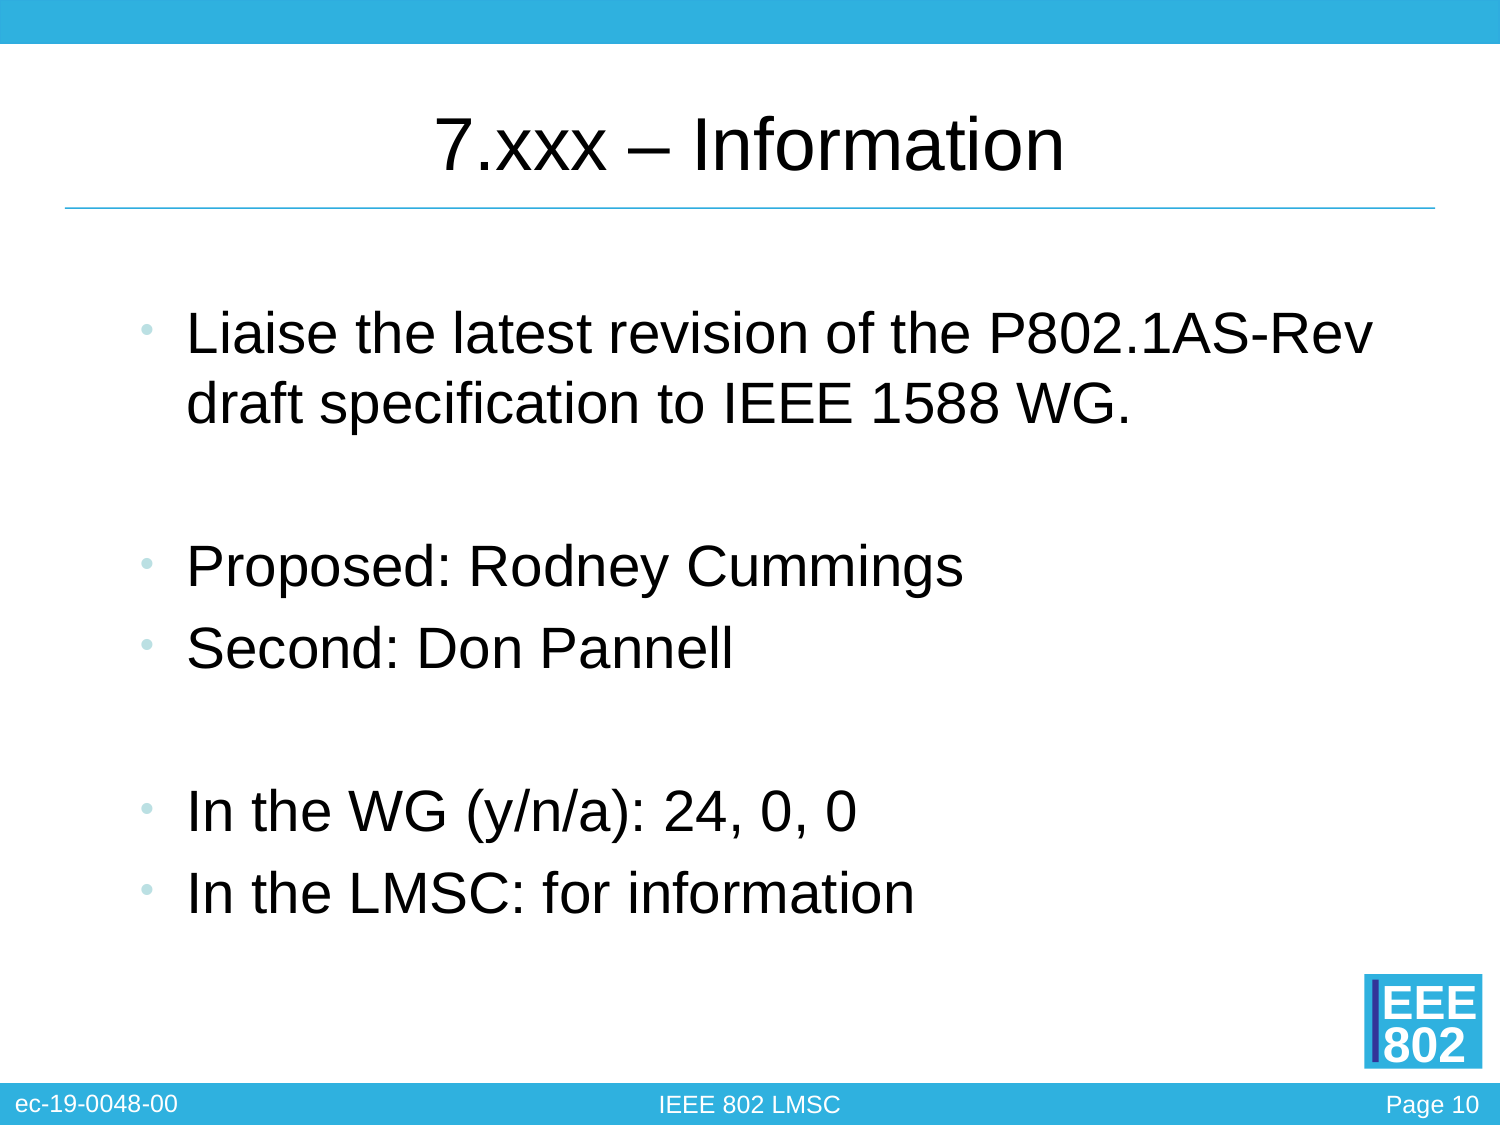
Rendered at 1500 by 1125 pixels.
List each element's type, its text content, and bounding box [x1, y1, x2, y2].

text_box Liaise the latest revision of the P802.1AS-Rev draft specification to IEEE 1588 WG. Proposed: Rodney Cummings Second: Don Pannell In the WG (y/n/a): 24, 0, 0 In the LMSC: for information [125, 287, 1425, 933]
title 7.xxx – Information [75, 75, 1425, 205]
